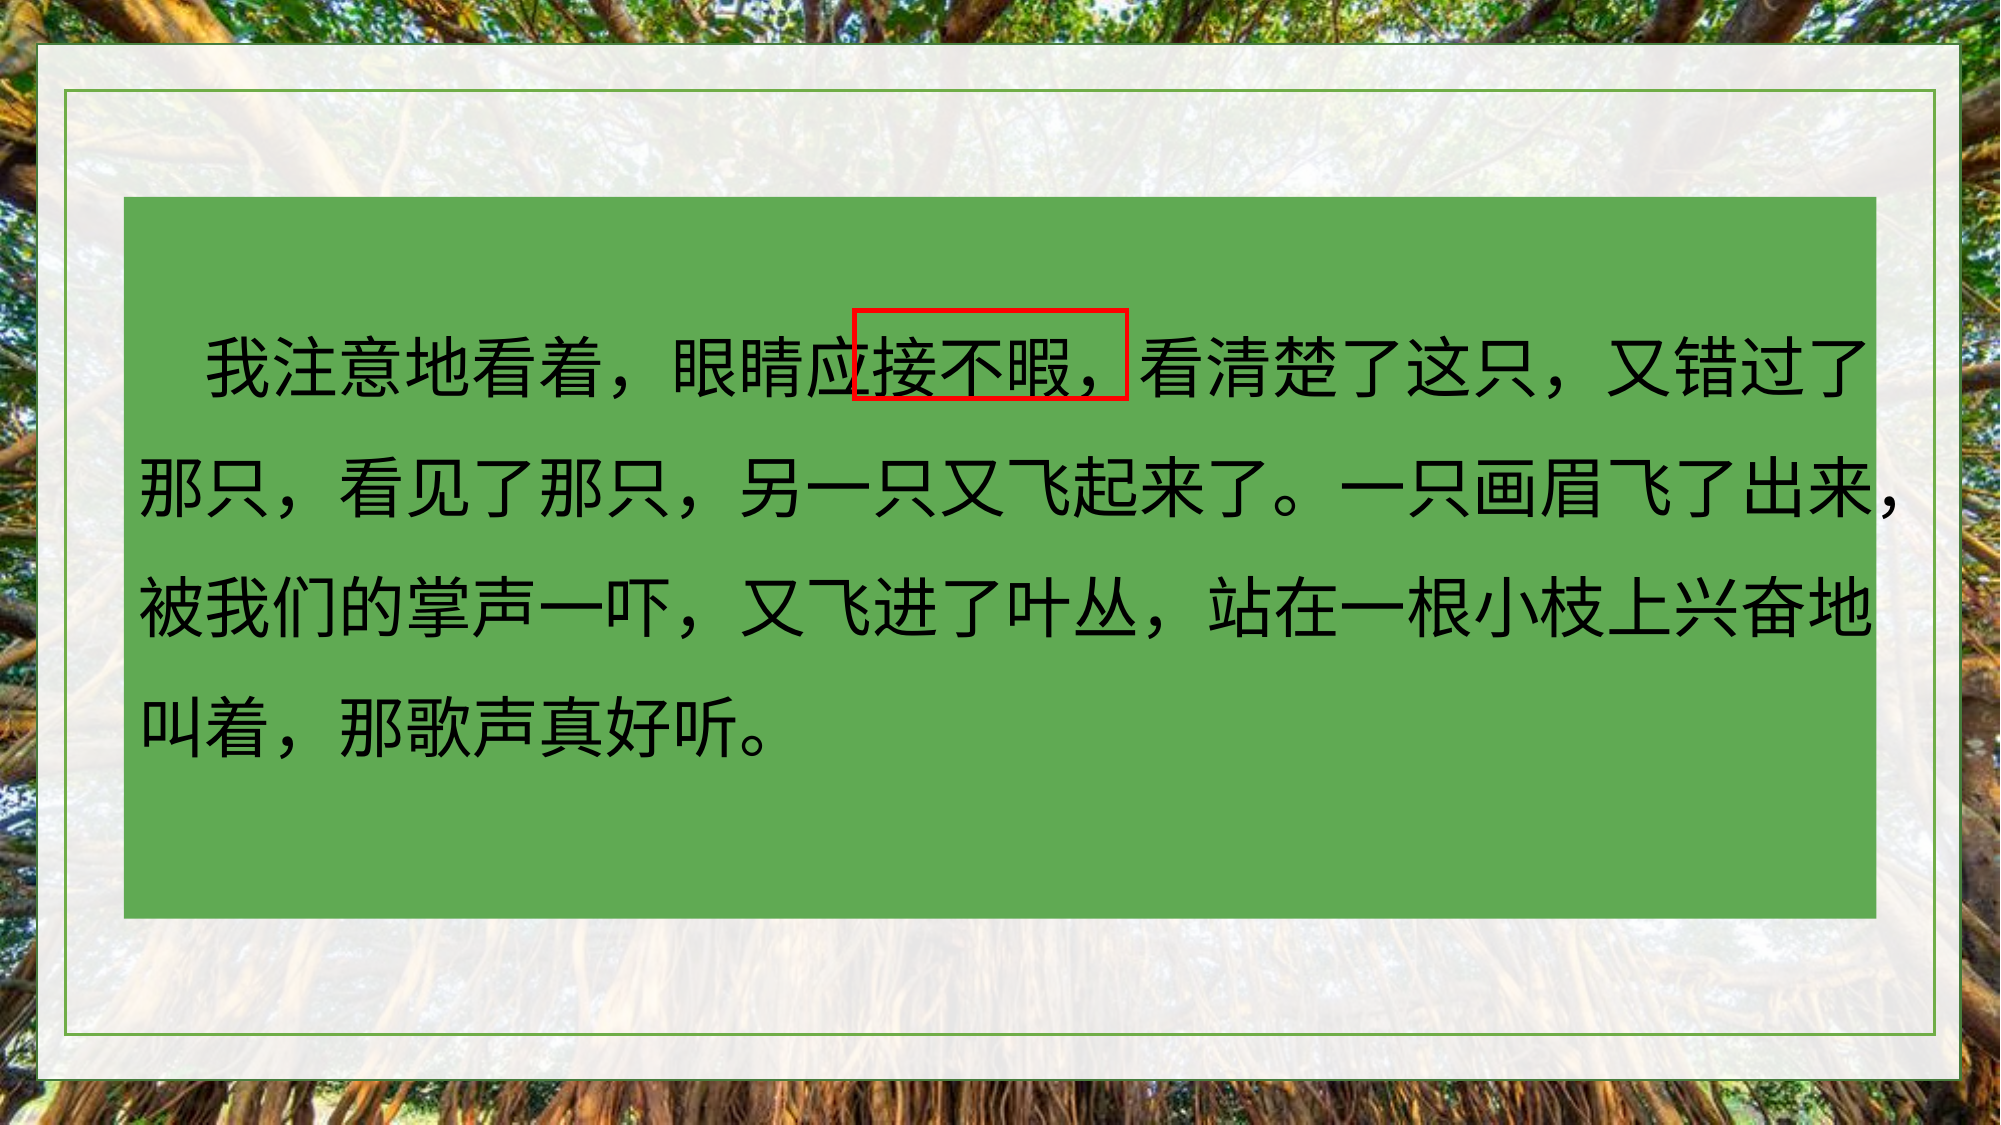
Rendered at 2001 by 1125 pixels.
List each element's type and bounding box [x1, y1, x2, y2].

picture [0, 0, 2000, 1125]
text_box [123, 196, 1898, 919]
